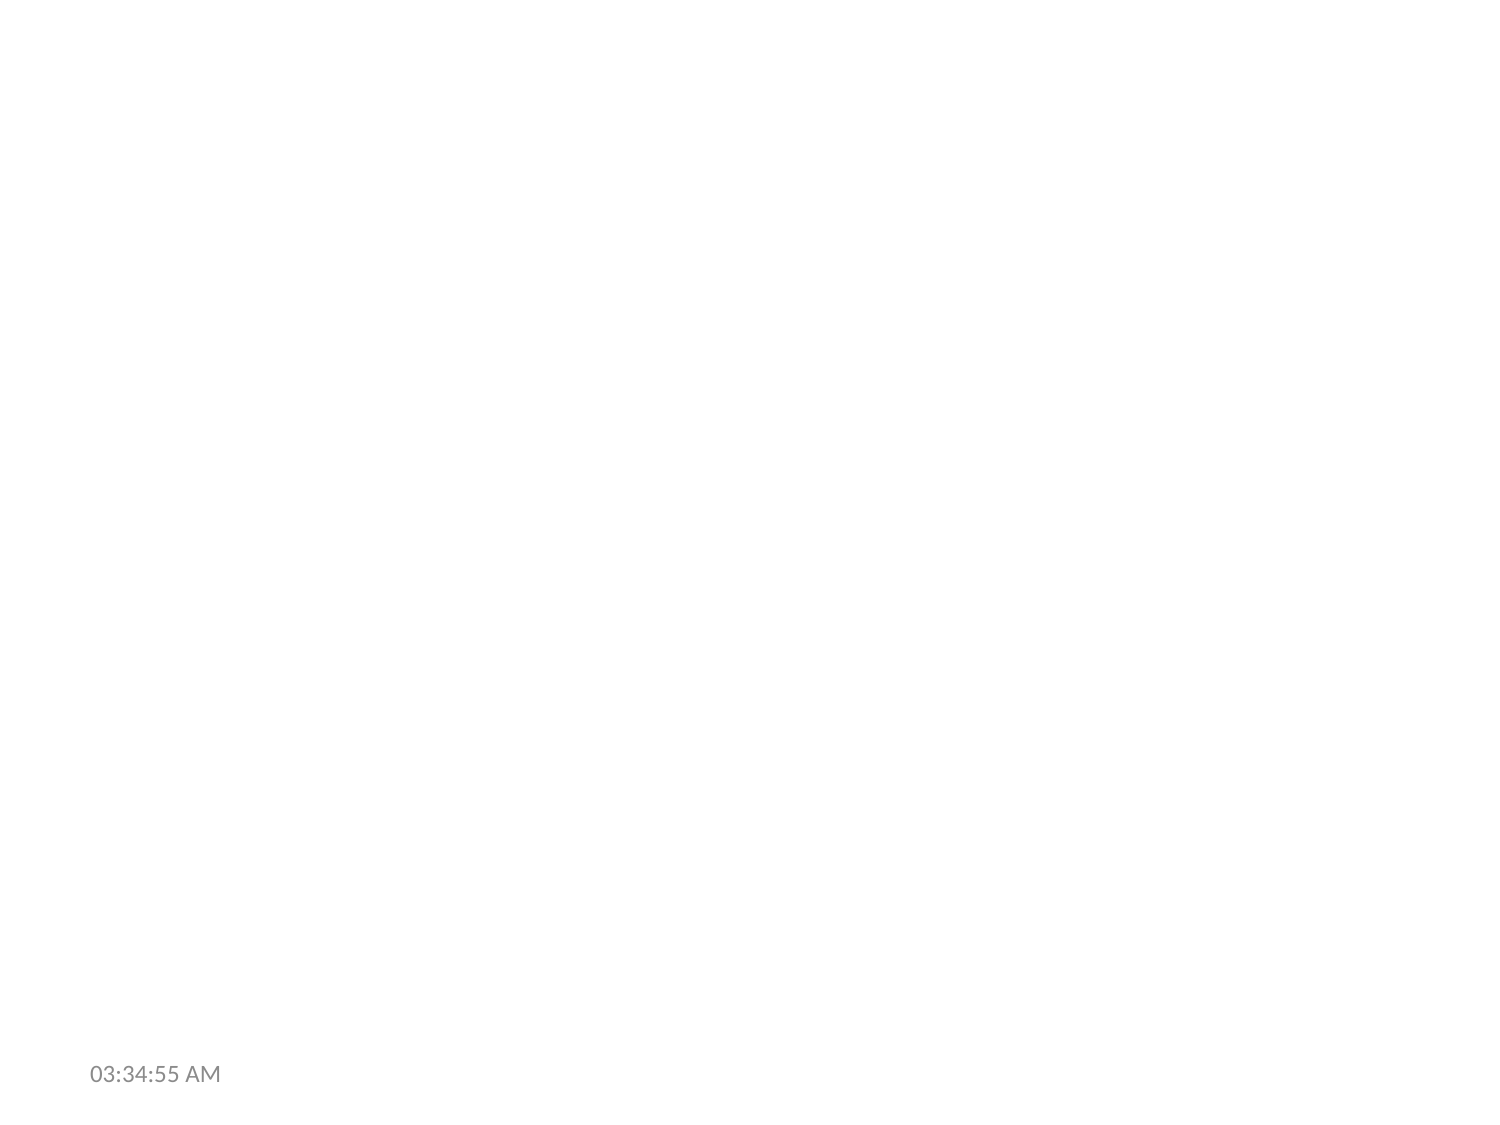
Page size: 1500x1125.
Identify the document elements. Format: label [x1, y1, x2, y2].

slide_number [75, 1042, 425, 1103]
